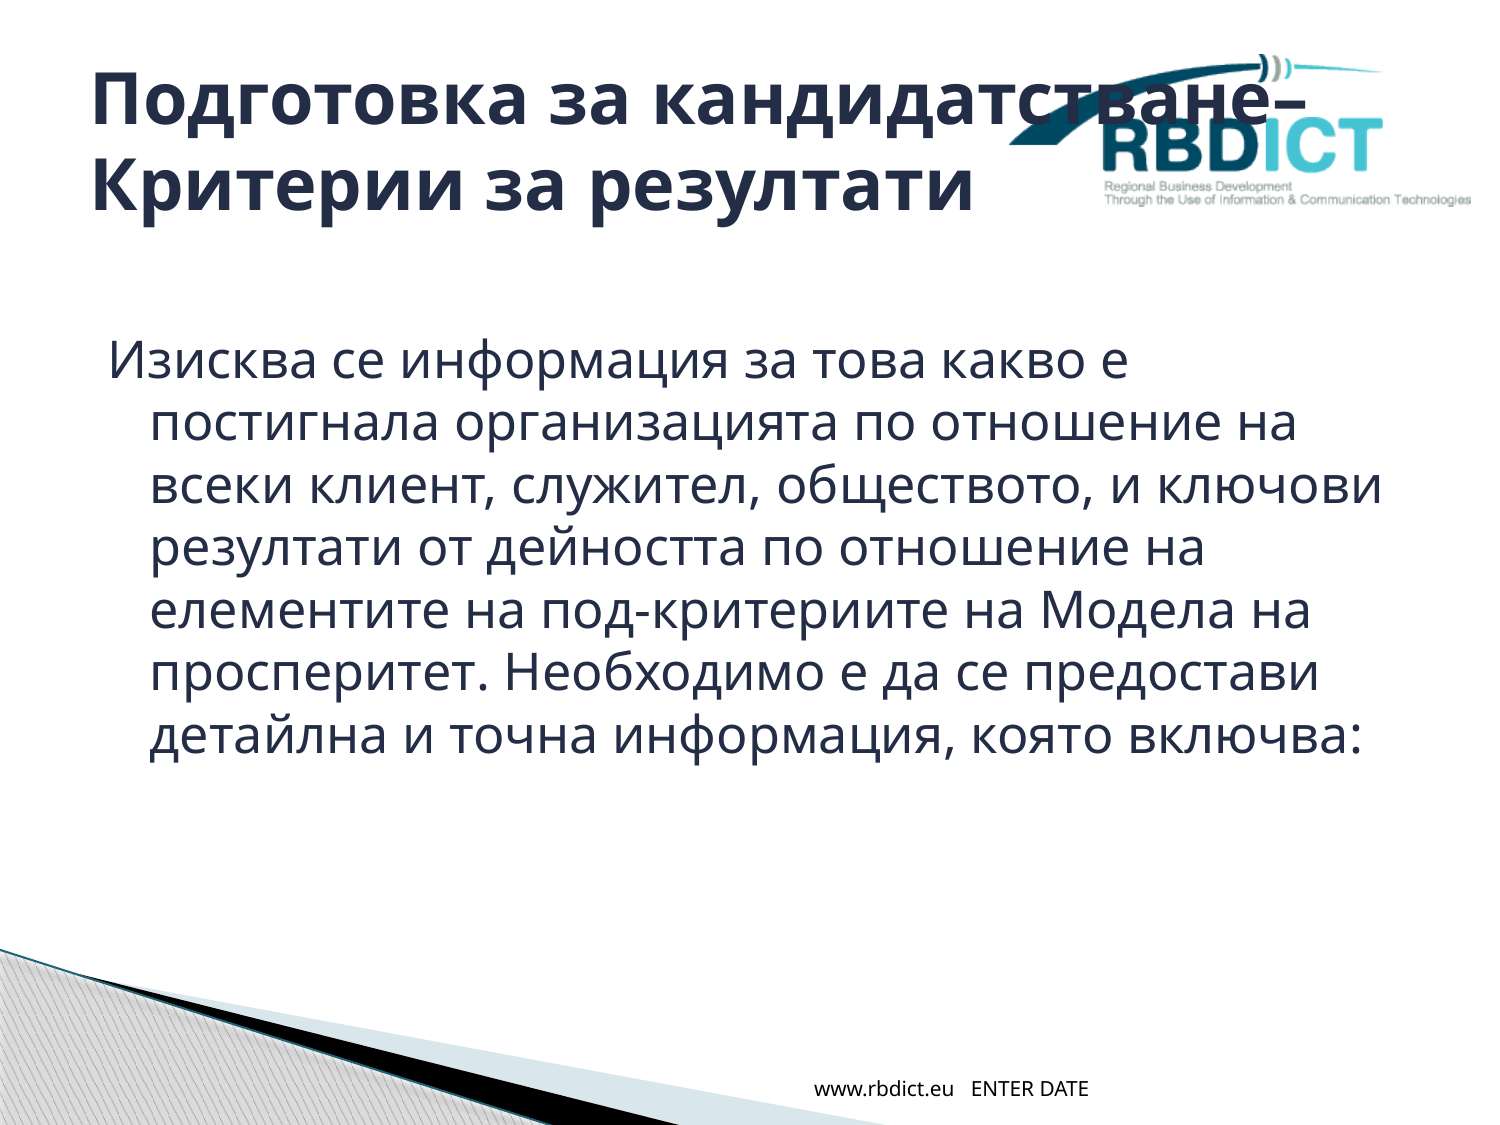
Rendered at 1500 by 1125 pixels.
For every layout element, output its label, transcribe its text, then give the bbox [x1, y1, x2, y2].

title Подготовка за кандидатстване– Критерии за резултати [75, 45, 1425, 233]
footer www.rbdict.eu ENTER DATE [718, 1051, 1105, 1112]
picture [1425, 54, 1471, 207]
list Изисква се информация за това какво е постигнала организацията по отношение на всеки клиент, служител, обществото, и ключови резултати от дейността по отношение на елементите на под-критериите на Модела на просперитет. Необходимо е да се предостави детайлна и точна информация, която включва: [74, 242, 1426, 986]
